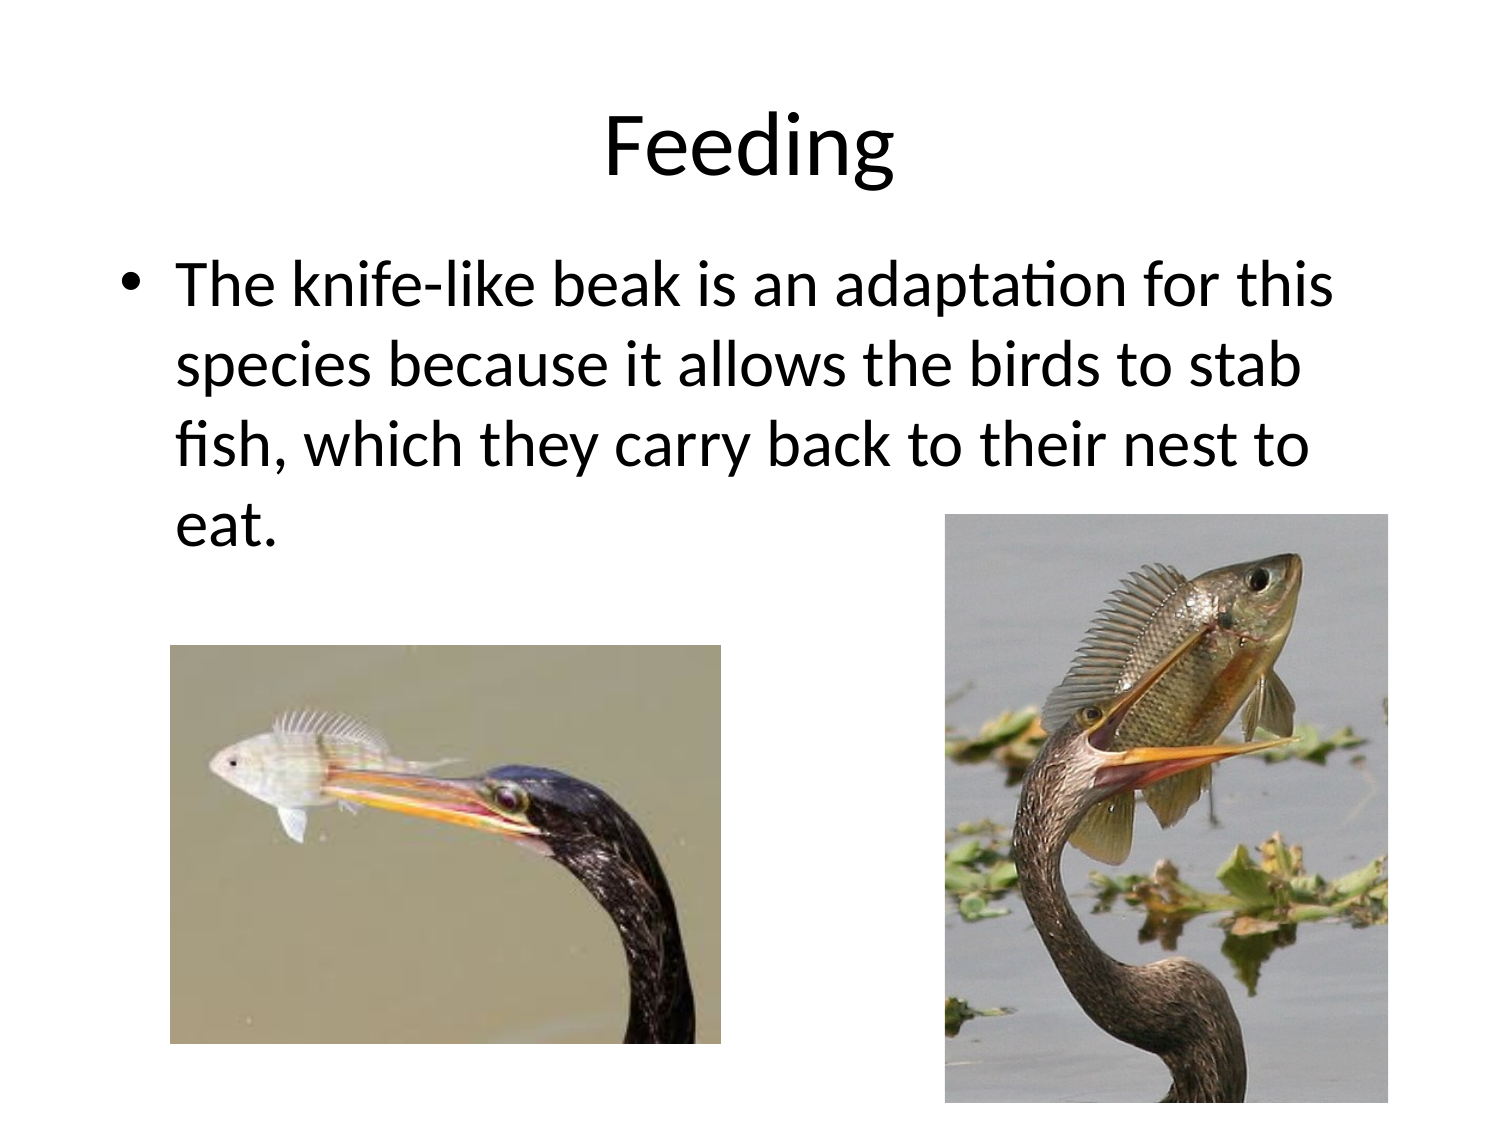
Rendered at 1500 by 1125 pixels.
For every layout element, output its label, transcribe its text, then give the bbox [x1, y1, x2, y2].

picture [170, 645, 721, 1044]
picture [944, 513, 1389, 1103]
title Feeding [75, 45, 1425, 233]
list The knife-like beak is an adaptation for this species because it allows the birds to stab fish, which they carry back to their nest to eat. [104, 232, 1409, 578]
